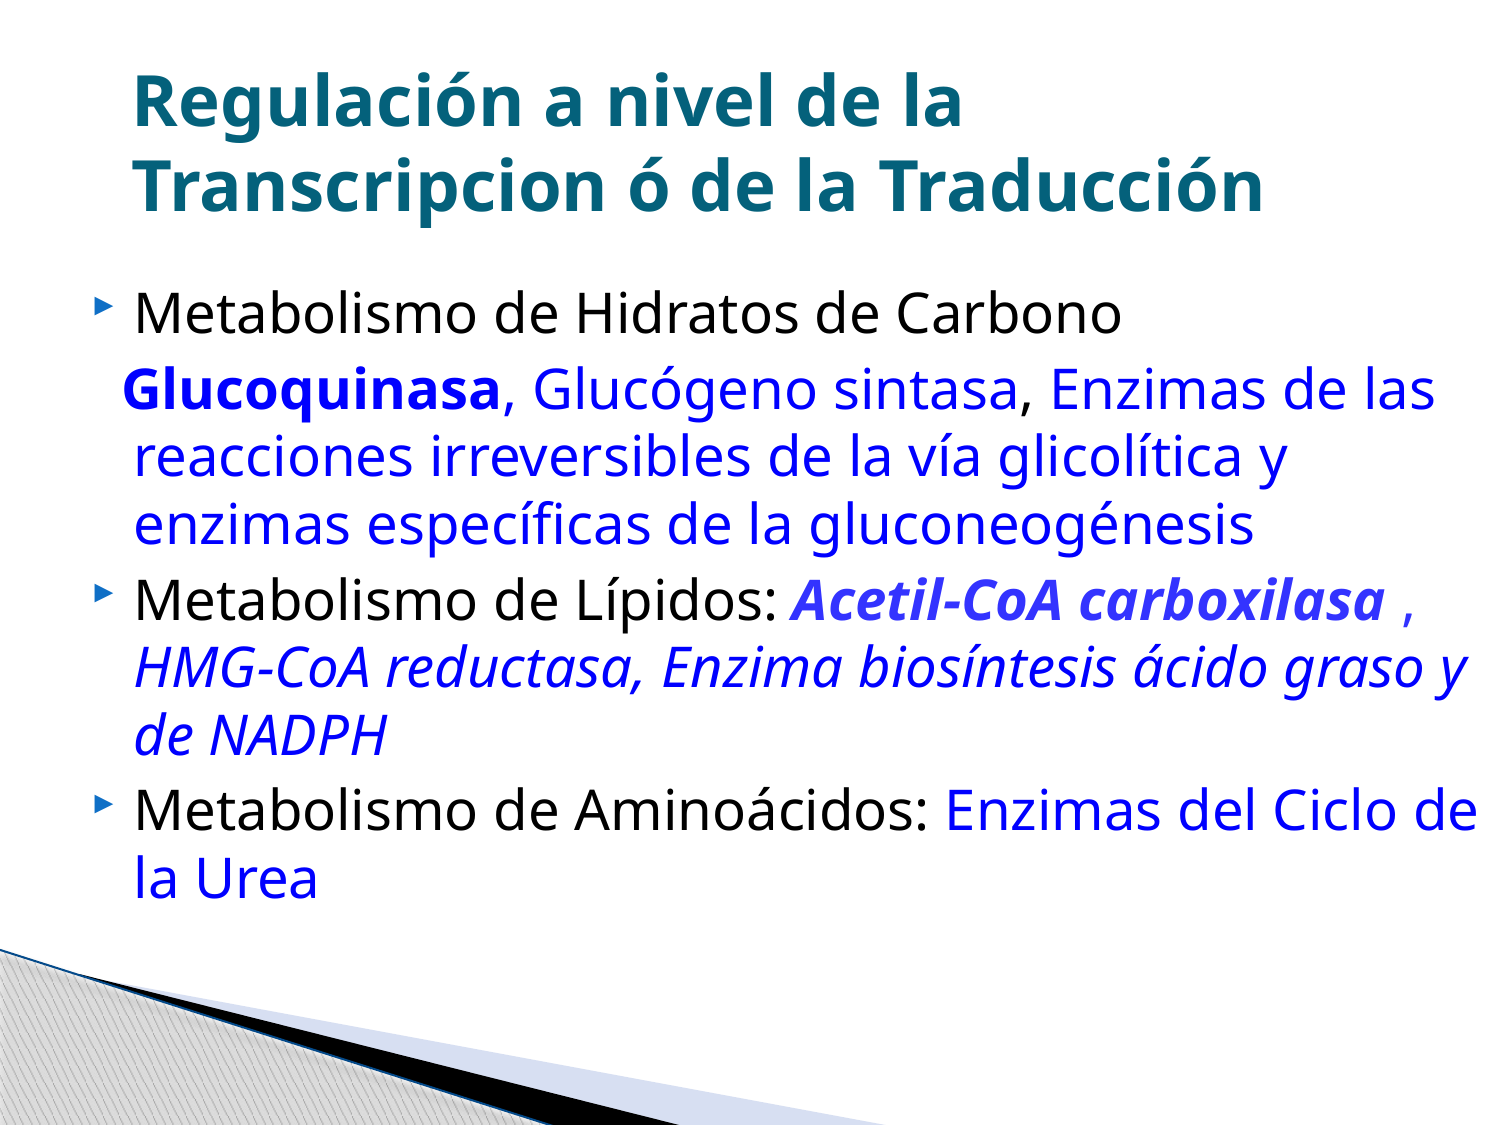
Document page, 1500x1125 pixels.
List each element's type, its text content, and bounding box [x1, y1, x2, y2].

list Metabolismo de Hidratos de Carbono Glucoquinasa, Glucógeno sintasa, Enzimas de las reacciones irreversibles de la vía glicolítica y enzimas específicas de la gluconeogénesis Metabolismo de Lípidos: Acetil-CoA carboxilasa , HMG-CoA reductasa, Enzima biosíntesis ácido graso y de NADPH Metabolismo de Aminoácidos: Enzimas del Ciclo de la Urea [58, 269, 1500, 1070]
title Regulación a nivel de la Transcripcion ó de la Traducción [117, 46, 1393, 235]
